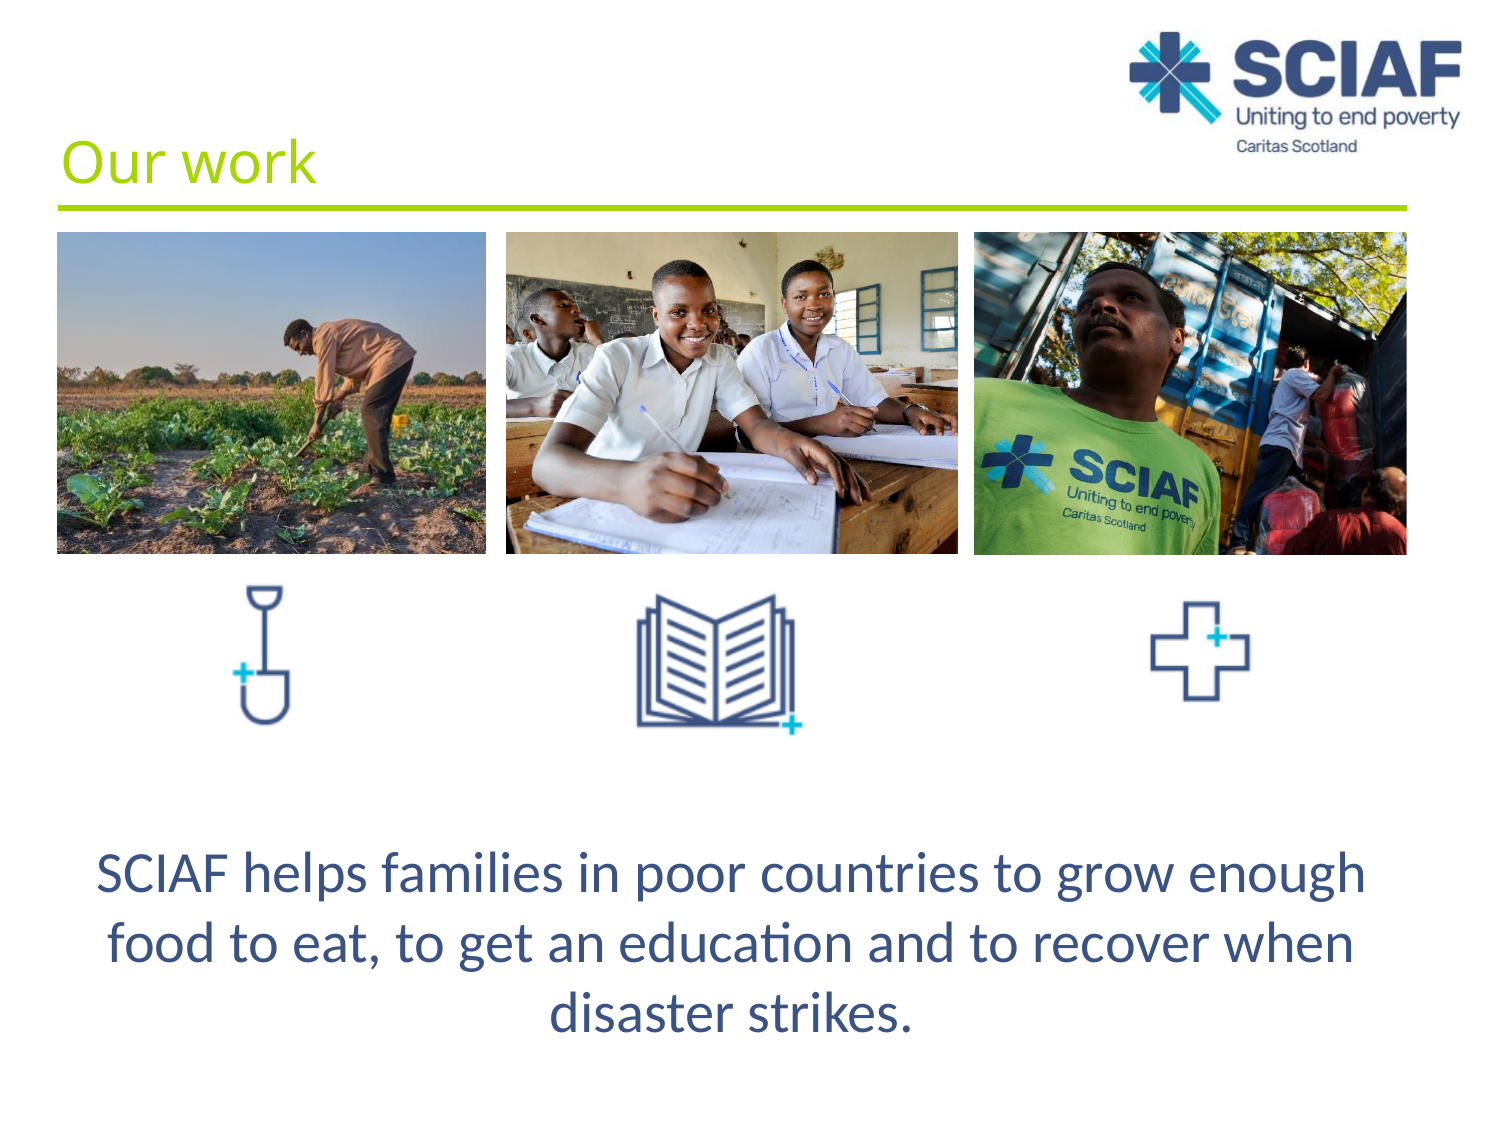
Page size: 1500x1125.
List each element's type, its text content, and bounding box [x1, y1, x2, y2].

picture [505, 232, 959, 749]
picture [57, 232, 486, 555]
picture [1128, 30, 1463, 154]
picture [1110, 569, 1287, 733]
picture [973, 232, 1407, 555]
picture [191, 561, 388, 741]
text_box Our work [45, 117, 333, 203]
text_box SCIAF helps families in poor countries to grow enough food to eat, to get an education and to recover when disaster strikes. [40, 827, 1424, 1122]
